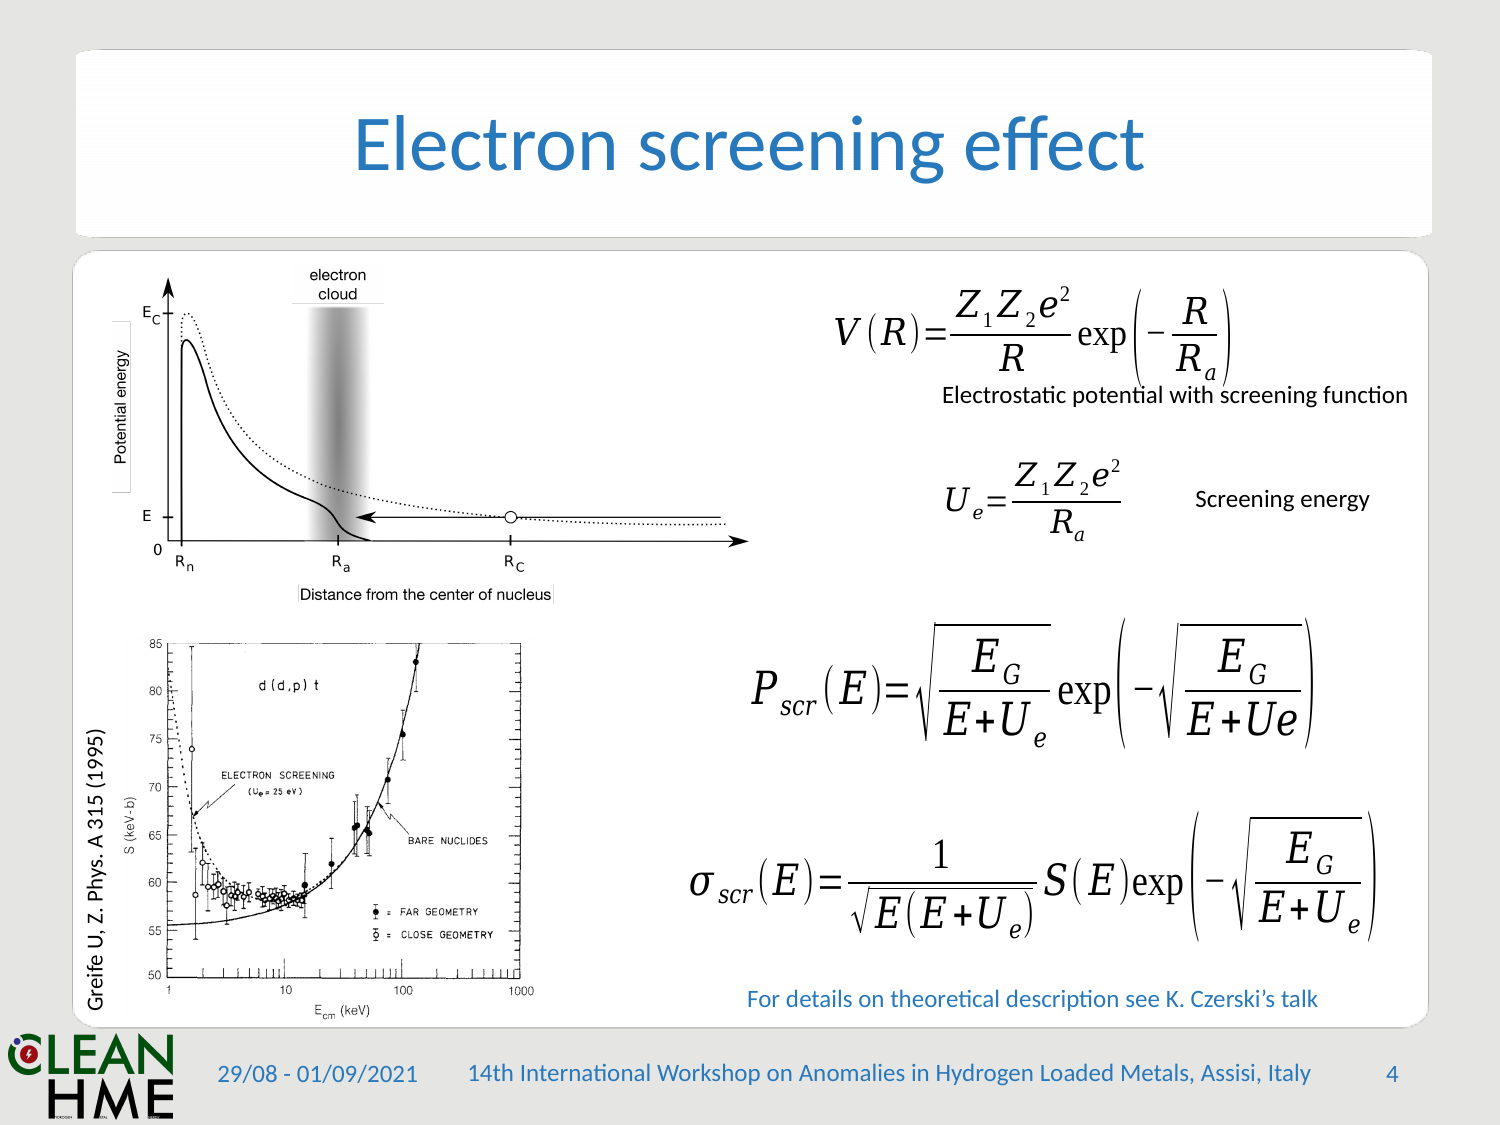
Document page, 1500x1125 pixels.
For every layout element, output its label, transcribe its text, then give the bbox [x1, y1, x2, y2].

picture [71, 249, 1431, 1030]
text_box 14th International Workshop on Anomalies in Hydrogen Loaded Metals, Assisi, Italy [460, 1050, 1326, 1093]
picture [74, 49, 1435, 238]
picture [8, 1033, 174, 1120]
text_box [121, 601, 535, 1021]
text_box 29/08 - 01/09/2021 [211, 1051, 426, 1094]
slide_number 4 [1376, 1051, 1408, 1094]
